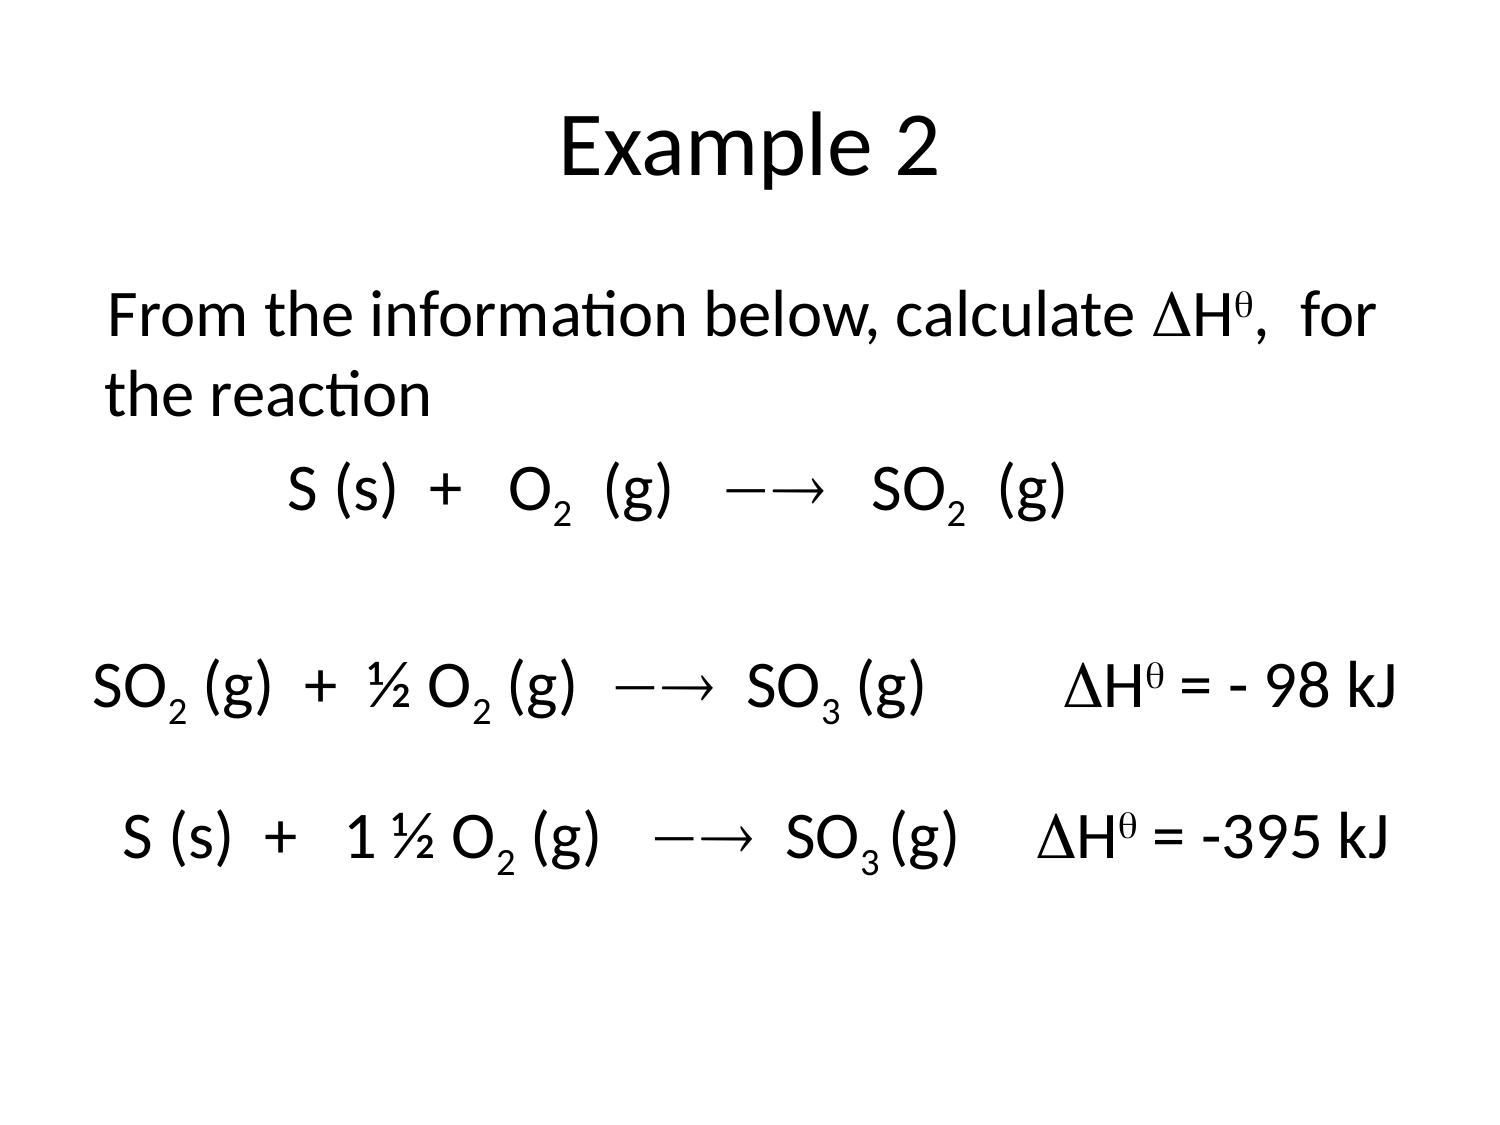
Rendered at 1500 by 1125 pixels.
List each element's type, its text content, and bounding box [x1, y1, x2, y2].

title Example 2 [75, 45, 1425, 233]
list From the information below, calculate H, for the reaction S (s) + O2 (g)  SO2 (g) SO2 (g) + ½ O2 (g)  SO3 (g) H = - 98 kJ S (s) + 1 ½ O2 (g)  SO3 (g) H = -395 kJ [33, 262, 1464, 1005]
